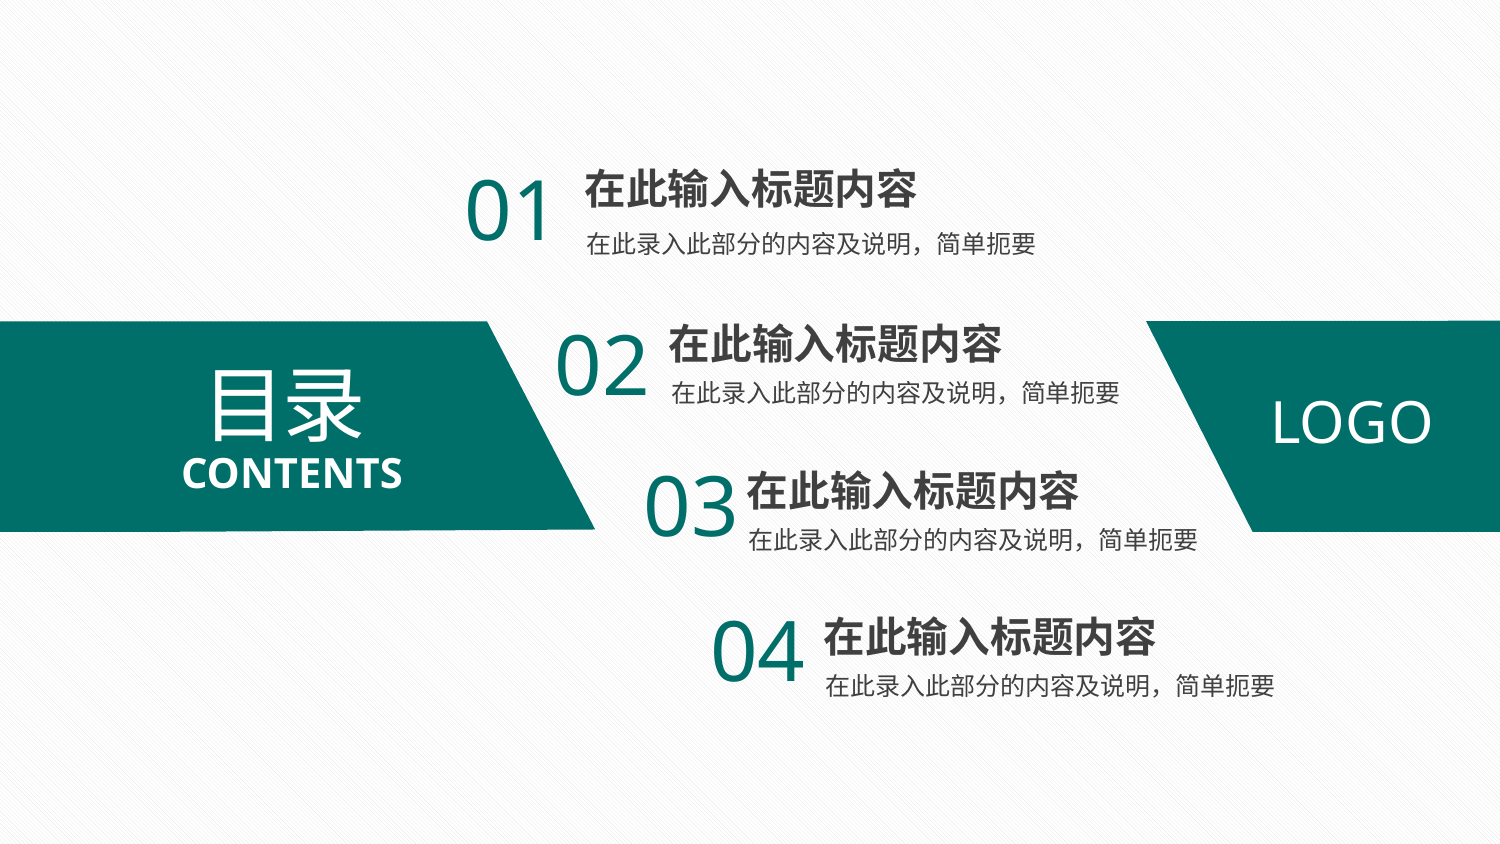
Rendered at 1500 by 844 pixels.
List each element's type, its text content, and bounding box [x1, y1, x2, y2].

text_box [1146, 320, 1500, 532]
text_box 在此录入此部分的内容及说明，简单扼要 [572, 221, 1052, 266]
text_box 04 [695, 590, 820, 706]
text_box 在此输入标题内容 [820, 603, 1173, 662]
text_box 在此录入此部分的内容及说明，简单扼要 [811, 662, 1291, 708]
text_box 在此输入标题内容 [754, 457, 1096, 516]
text_box LOGO [1255, 378, 1449, 463]
text_box [0, 321, 596, 532]
text_box 02 [540, 304, 665, 419]
text_box 01 [449, 150, 575, 265]
text_box 03 [628, 445, 754, 561]
text_box 在此输入标题内容 [575, 155, 934, 221]
text_box CONTENTS [166, 438, 418, 504]
text_box 在此输入标题内容 [665, 310, 1018, 369]
text_box 在此录入此部分的内容及说明，简单扼要 [665, 369, 1137, 415]
text_box 目录 [187, 344, 381, 438]
text_box 在此录入此部分的内容及说明，简单扼要 [734, 516, 1214, 562]
